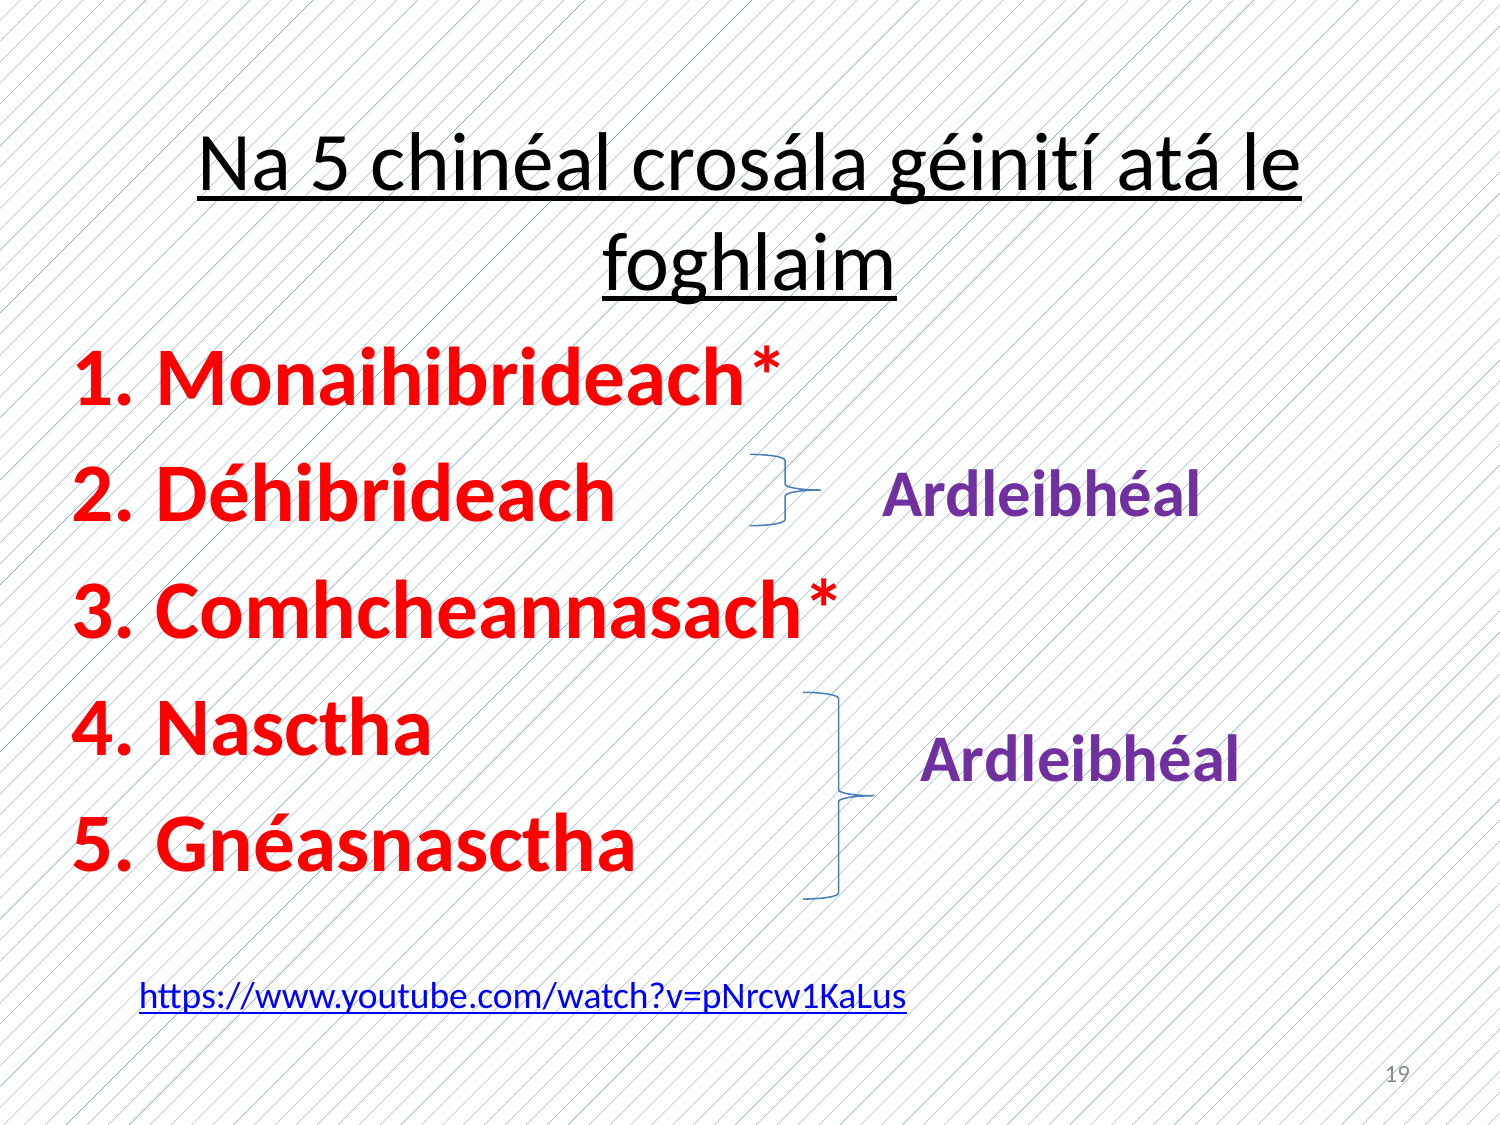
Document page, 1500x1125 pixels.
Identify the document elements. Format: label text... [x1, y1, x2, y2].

text_box [803, 691, 875, 900]
list Monaihibrideach* Déhibrideach Comhcheannasach* Nasctha Gnéasnasctha [56, 314, 1407, 1057]
text_box https://www.youtube.com/watch?v=pNrcw1KaLus [123, 964, 1306, 1024]
text_box [749, 453, 822, 527]
text_box Ardleibhéal [867, 442, 1384, 537]
text_box Ardleibhéal [905, 707, 1412, 803]
title Na 5 chinéal crosála géinití atá le foghlaim [74, 113, 1425, 302]
slide_number 19 [1074, 1042, 1425, 1103]
